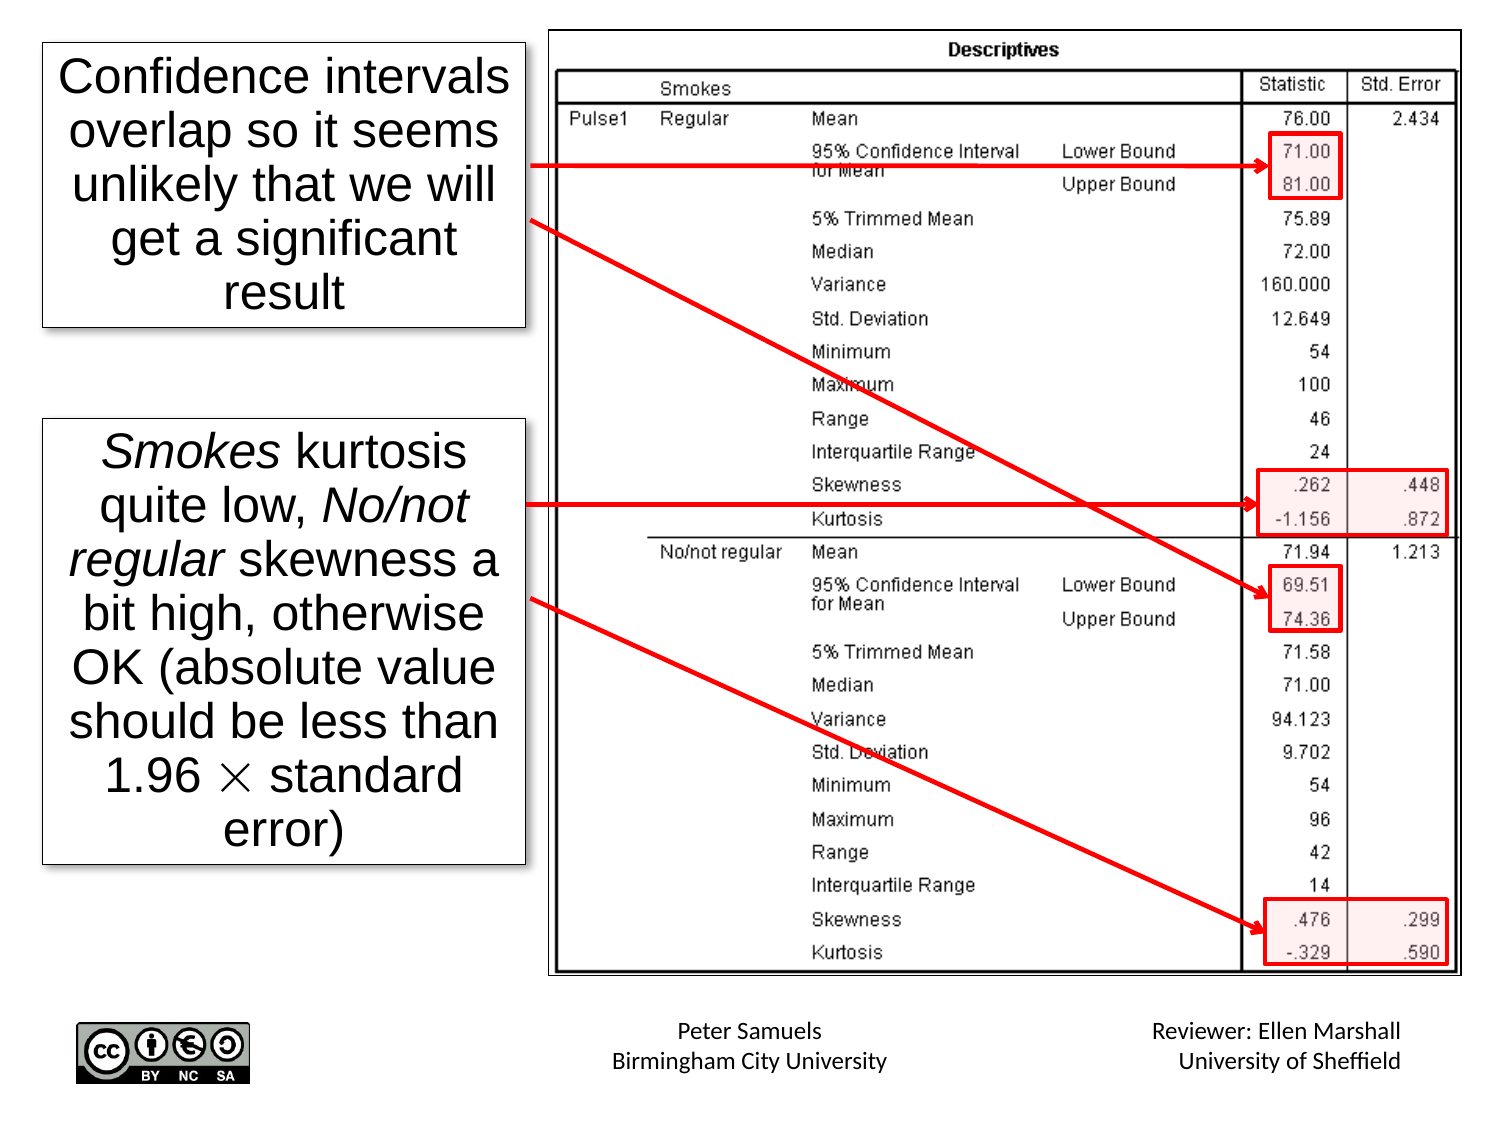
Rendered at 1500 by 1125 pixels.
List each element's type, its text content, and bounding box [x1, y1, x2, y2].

text_box Reviewer: Ellen Marshall University of Sheffield [1038, 1007, 1417, 1083]
text_box Peter Samuels Birmingham City University [549, 1007, 951, 1083]
picture [76, 1022, 251, 1084]
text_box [529, 597, 1267, 934]
picture [548, 30, 1461, 975]
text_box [530, 219, 1270, 599]
text_box Confidence intervals overlap so it seems unlikely that we will get a significant result [42, 42, 526, 328]
text_box Smokes kurtosis quite low, No/not regular skewness a bit high, otherwise OK (absolute value should be less than 1.96  standard error) [42, 418, 524, 865]
